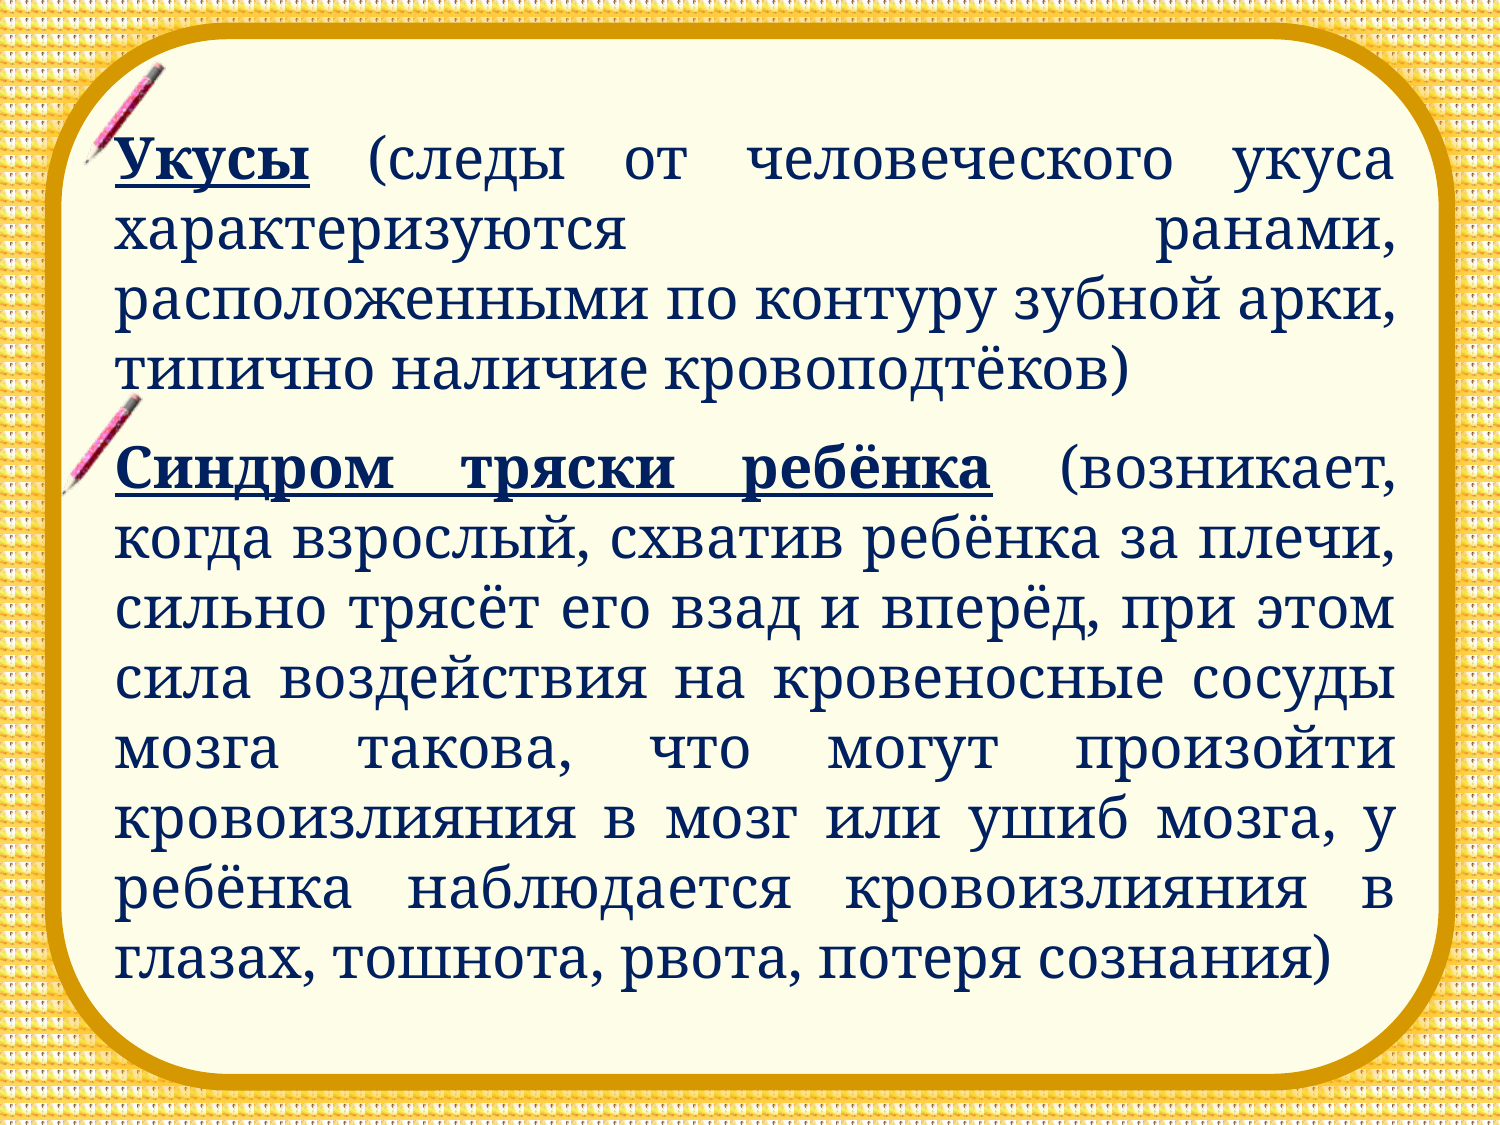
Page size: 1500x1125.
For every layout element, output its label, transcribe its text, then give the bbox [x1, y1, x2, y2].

text_box Укусы (следы от человеческого укуса характеризуются ранами, расположенными по контуру зубной арки, типично наличие кровоподтёков) Синдром тряски ребёнка (возникает, когда взрослый, схватив ребёнка за плечи, сильно трясёт его взад и вперёд, при этом сила воздействия на кровеносные сосуды мозга такова, что могут произойти кровоизлияния в мозг или ушиб мозга, у ребёнка наблюдается кровоизлияния в глазах, тошнота, рвота, потеря сознания) [100, 113, 1412, 998]
picture [0, 0, 1500, 1125]
